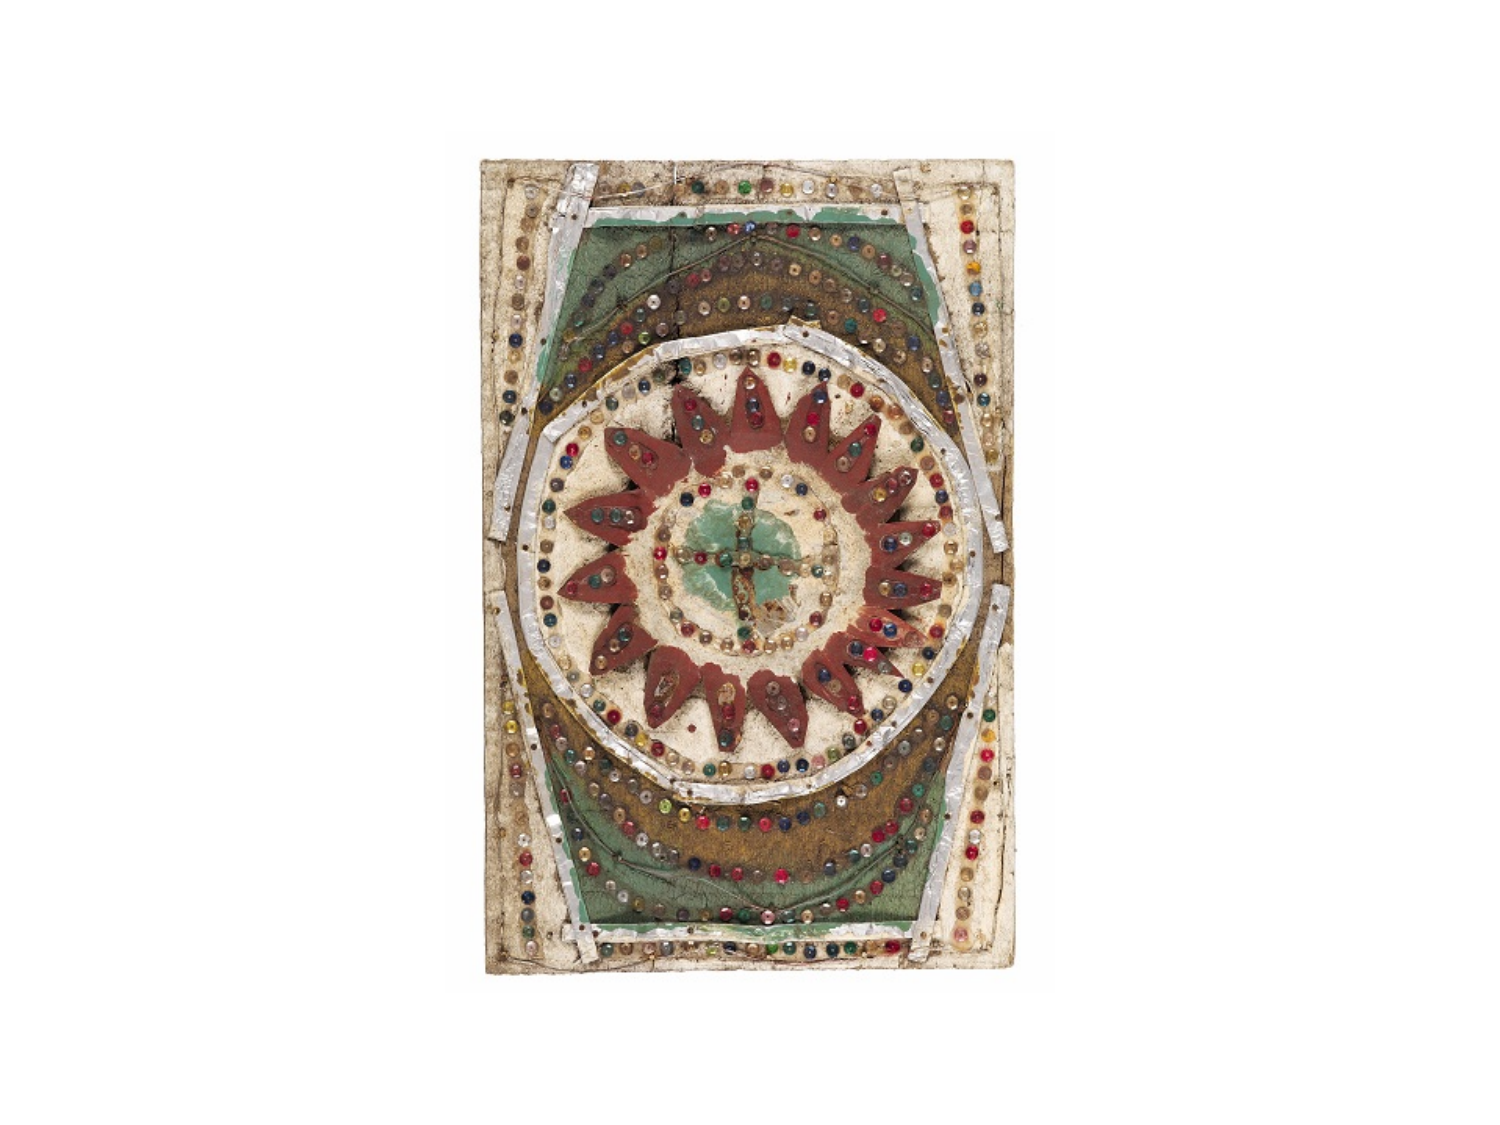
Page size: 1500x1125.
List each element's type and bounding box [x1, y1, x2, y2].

picture [445, 131, 1055, 994]
